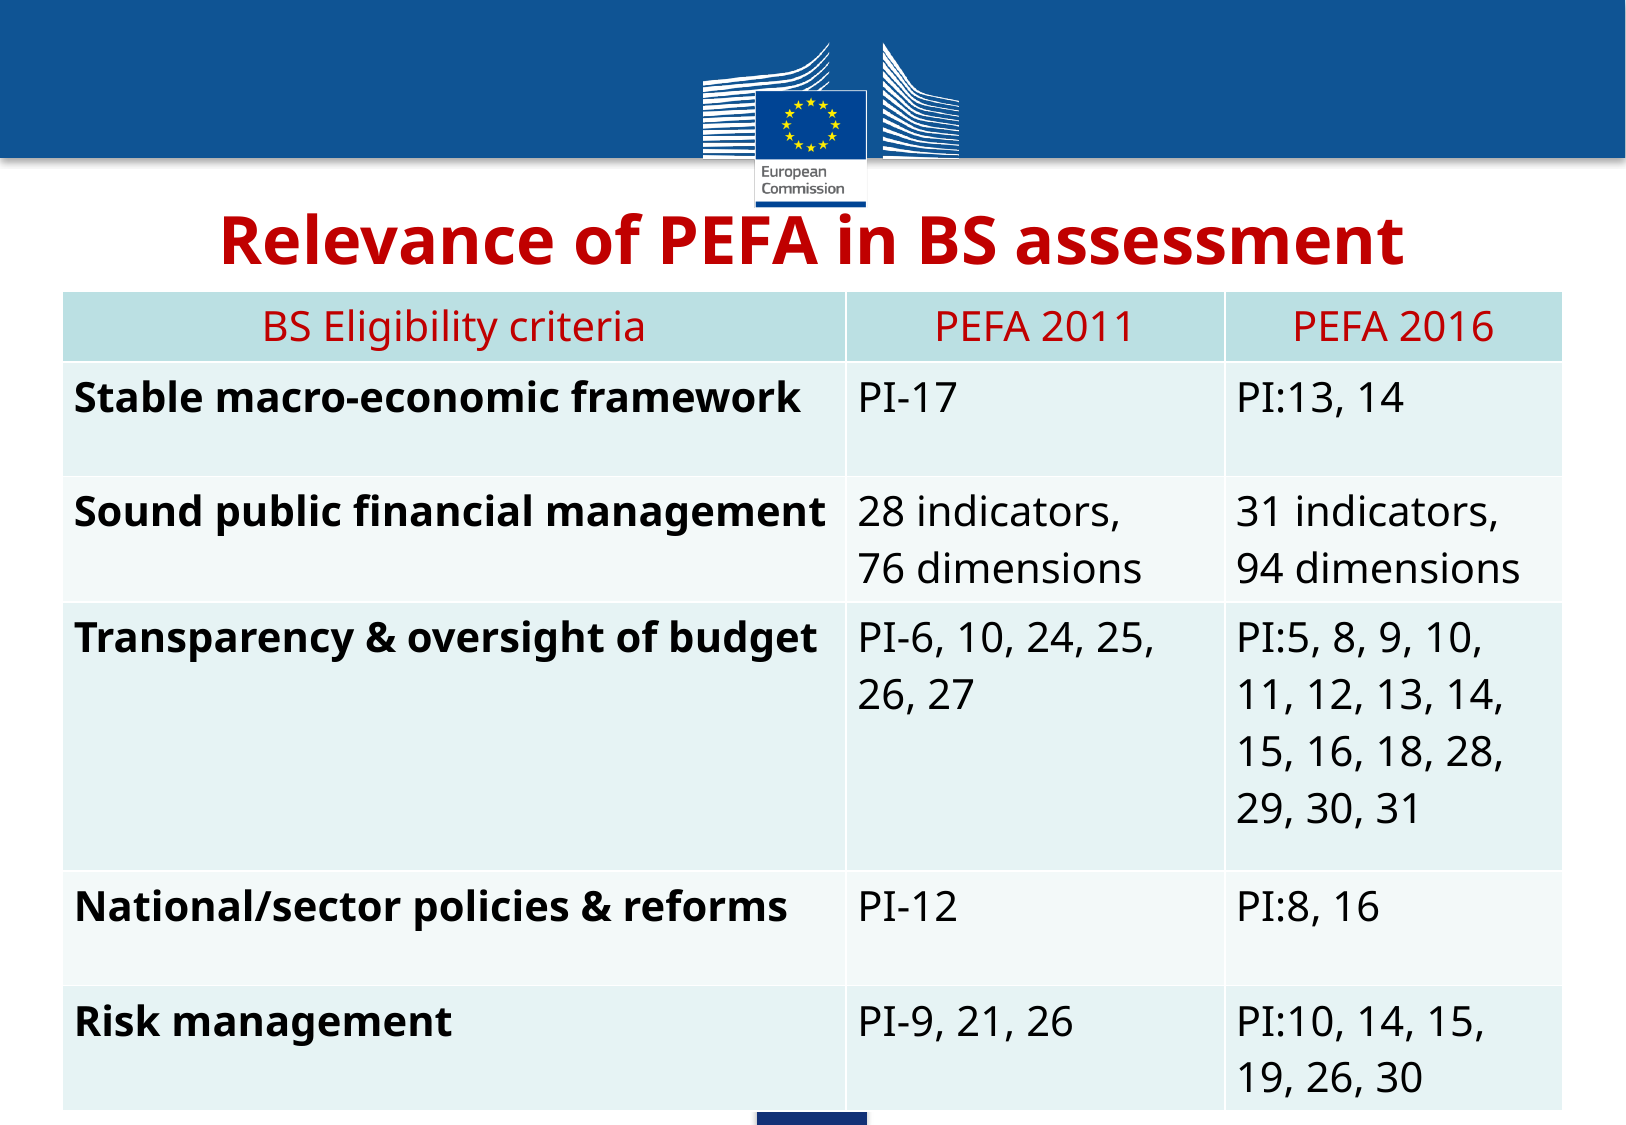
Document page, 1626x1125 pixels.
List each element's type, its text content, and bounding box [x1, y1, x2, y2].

table_cell PI-9, 21, 26 [847, 986, 1224, 1110]
table_cell Sound public financial management [63, 477, 845, 601]
table_header PEFA 2016 [1226, 292, 1562, 361]
title Relevance of PEFA in BS assessment [62, 208, 1563, 268]
table_cell PI-17 [847, 363, 1224, 476]
table_cell PI:13, 14 [1226, 363, 1562, 476]
table_cell PI-6, 10, 24, 25, 26, 27 [847, 603, 1224, 870]
table_cell 31 indicators, 94 dimensions [1226, 477, 1562, 601]
table_cell 28 indicators, 76 dimensions [847, 477, 1224, 601]
picture [703, 42, 959, 208]
table_cell National/sector policies & reforms [63, 872, 845, 985]
table_cell Stable macro-economic framework [63, 363, 845, 476]
table_cell PI:10, 14, 15, 19, 26, 30 [1226, 986, 1562, 1110]
table_cell PI:5, 8, 9, 10, 11, 12, 13, 14, 15, 16, 18, 28, 29, 30, 31 [1226, 603, 1562, 870]
table_cell Risk management [63, 986, 845, 1110]
table_cell PI-12 [847, 872, 1224, 985]
table_cell Transparency & oversight of budget [63, 603, 845, 870]
table_header PEFA 2011 [847, 292, 1224, 361]
table_header BS Eligibility criteria [63, 292, 845, 361]
table_cell PI:8, 16 [1226, 872, 1562, 985]
